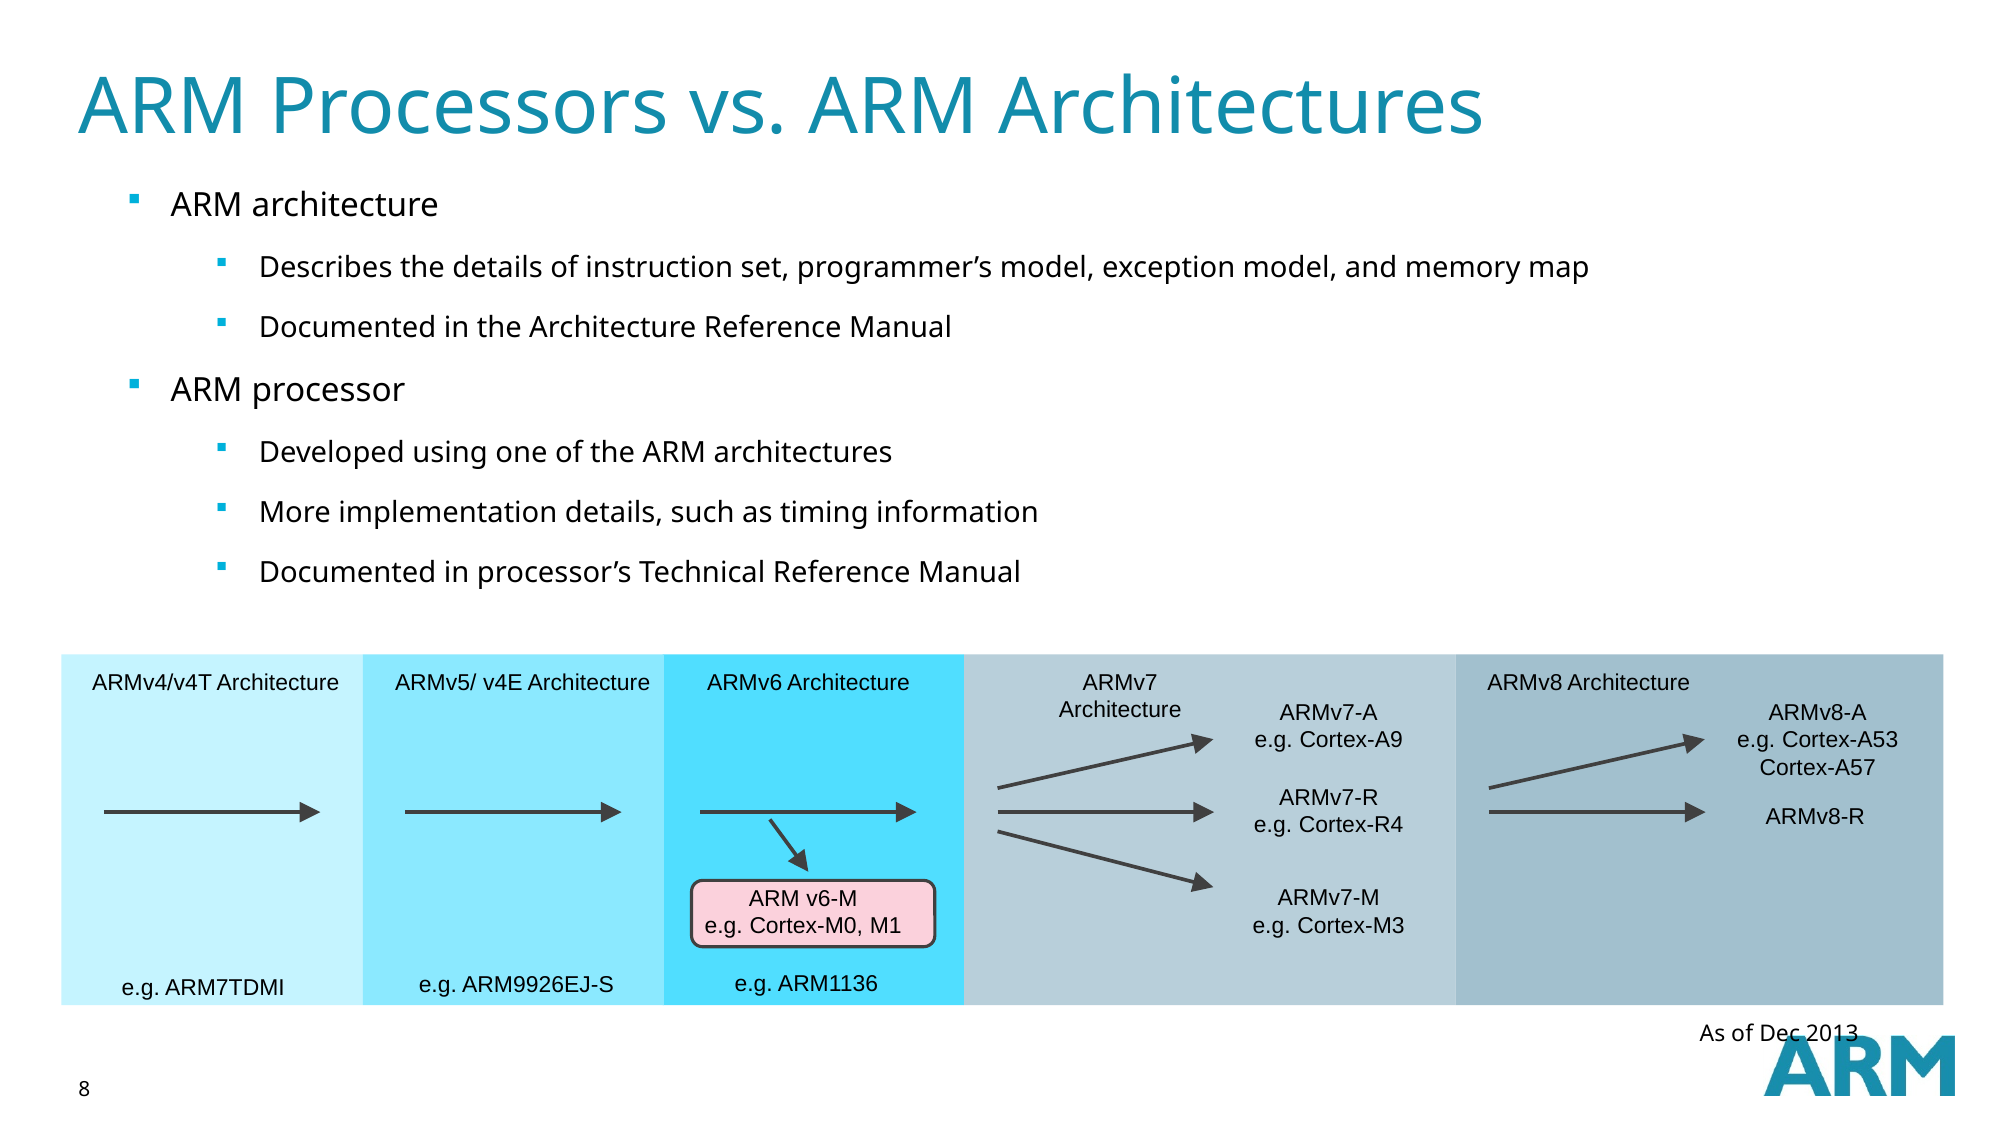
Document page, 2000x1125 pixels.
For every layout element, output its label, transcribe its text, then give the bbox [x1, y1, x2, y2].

text_box ARMv7-R e.g. Cortex-R4 [1200, 774, 1457, 845]
picture [1763, 1053, 1955, 1096]
text_box ARMv8-A e.g. Cortex-A53 Cortex-A57 [1689, 690, 1946, 788]
text_box [1455, 654, 1944, 690]
text_box As of Dec 2013 [1684, 1010, 1966, 1053]
text_box [964, 654, 1455, 1006]
text_box ARM v6-M e.g. Cortex-M0, M1 [642, 876, 964, 946]
text_box [61, 654, 362, 660]
text_box ARMv7-A e.g. Cortex-A9 [1200, 689, 1457, 760]
text_box [664, 946, 964, 1006]
list ARM architecture Describes the details of instruction set, programmer’s model, exception model, and memory map Documented in the Architecture Reference Manual ARM processor Developed using one of the ARM architectures More implementation details, such as timing information Documented in processor’s Technical Reference Manual [127, 183, 1884, 645]
text_box ARMv6 Architecture [668, 660, 949, 703]
text_box ARMv5/ v4E Architecture [367, 660, 668, 703]
text_box [664, 654, 964, 876]
text_box ARMv7-M e.g. Cortex-M3 [1200, 875, 1457, 946]
title ARM Processors vs. ARM Architectures [78, 55, 1910, 150]
text_box ARMv8 Architecture [1434, 660, 1743, 703]
text_box [61, 703, 362, 1006]
text_box [1455, 703, 1944, 1006]
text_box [769, 819, 809, 872]
text_box [362, 654, 664, 660]
text_box ARMv8-R [1687, 794, 1944, 837]
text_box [997, 831, 1214, 888]
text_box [1488, 738, 1706, 789]
text_box [362, 703, 664, 962]
text_box ARMv7 Architecture [996, 660, 1244, 730]
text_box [997, 738, 1214, 789]
text_box e.g. ARM1136 [666, 960, 947, 1003]
text_box e.g. ARM7TDMI [49, 965, 358, 1008]
text_box ARMv4/v4T Architecture [61, 660, 367, 703]
text_box e.g. ARM9926EJ-S [361, 962, 672, 1005]
